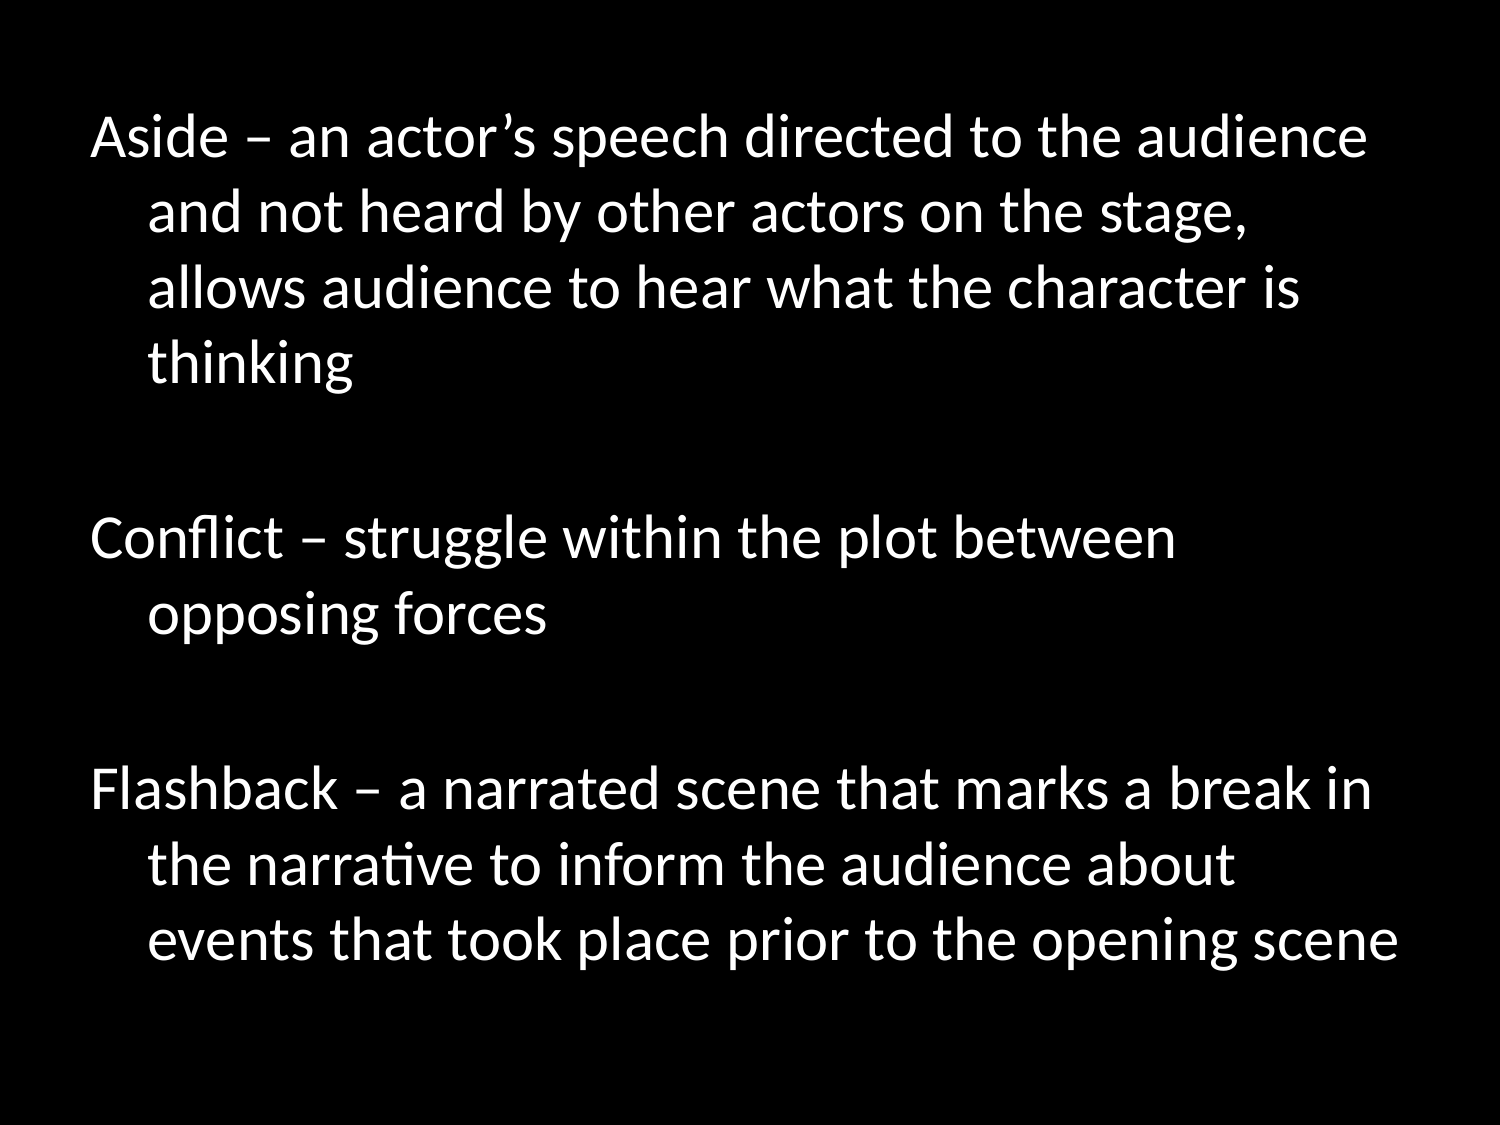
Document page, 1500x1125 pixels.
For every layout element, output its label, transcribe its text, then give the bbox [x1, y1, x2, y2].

list Aside – an actor’s speech directed to the audience and not heard by other actors on the stage, allows audience to hear what the character is thinking Conflict – struggle within the plot between opposing forces Flashback – a narrated scene that marks a break in the narrative to inform the audience about events that took place prior to the opening scene [75, 87, 1425, 1005]
